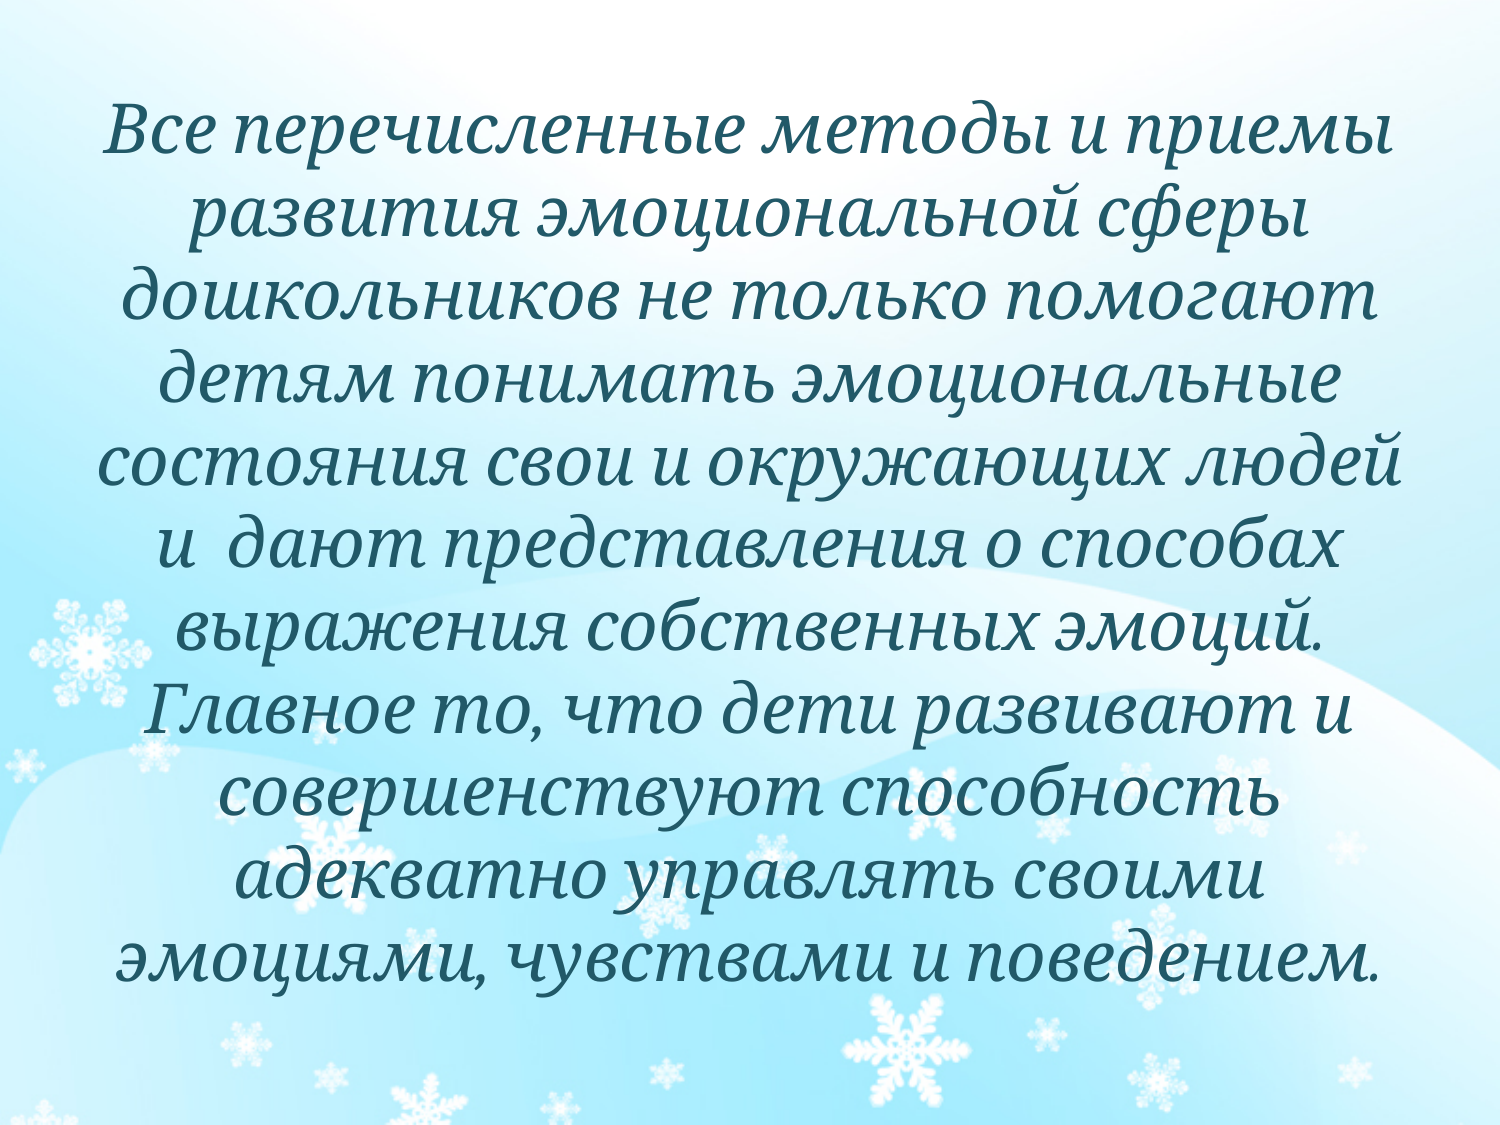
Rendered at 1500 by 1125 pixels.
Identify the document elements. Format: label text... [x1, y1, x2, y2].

title Все перечисленные методы и приемы развития эмоциональной сферы дошкольников не только помогают детям понимать эмоциональные состояния свои и окружающих людей и дают представления о способах выражения собственных эмоций. Главное то, что дети развивают и совершенствуют способность адекватно управлять своими эмоциями, чувствами и поведением. [75, 45, 1425, 1035]
picture [0, 0, 1500, 1125]
